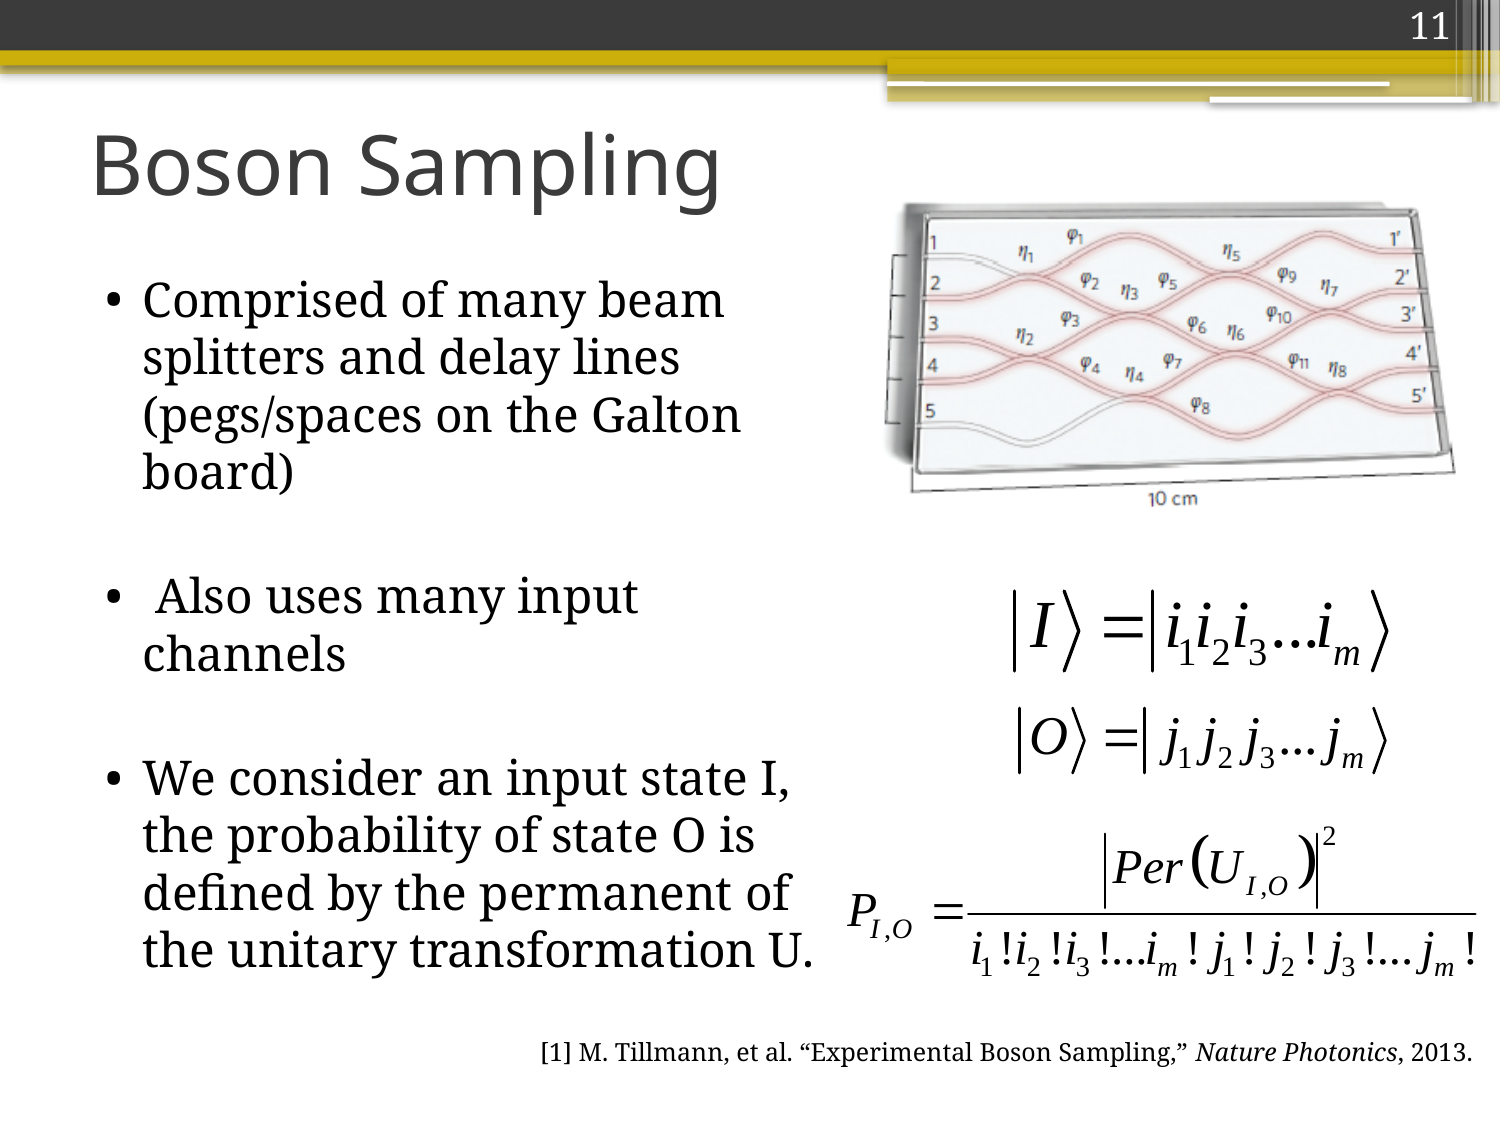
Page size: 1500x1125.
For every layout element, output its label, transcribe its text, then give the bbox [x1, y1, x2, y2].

picture [837, 812, 1488, 988]
text_box [1] M. Tillmann, et al. “Experimental Boson Sampling,” Nature Photonics, 2013. [401, 1029, 1488, 1074]
picture [881, 183, 1467, 513]
slide_number 11 [1341, 0, 1466, 61]
picture [1008, 694, 1401, 787]
list Comprised of many beam splitters and delay lines (pegs/spaces on the Galton board) Also uses many input channels We consider an input state I, the probability of state O is defined by the permanent of the unitary transformation U. [75, 262, 839, 1000]
title Boson Sampling [75, 75, 1425, 250]
picture [1001, 574, 1400, 688]
